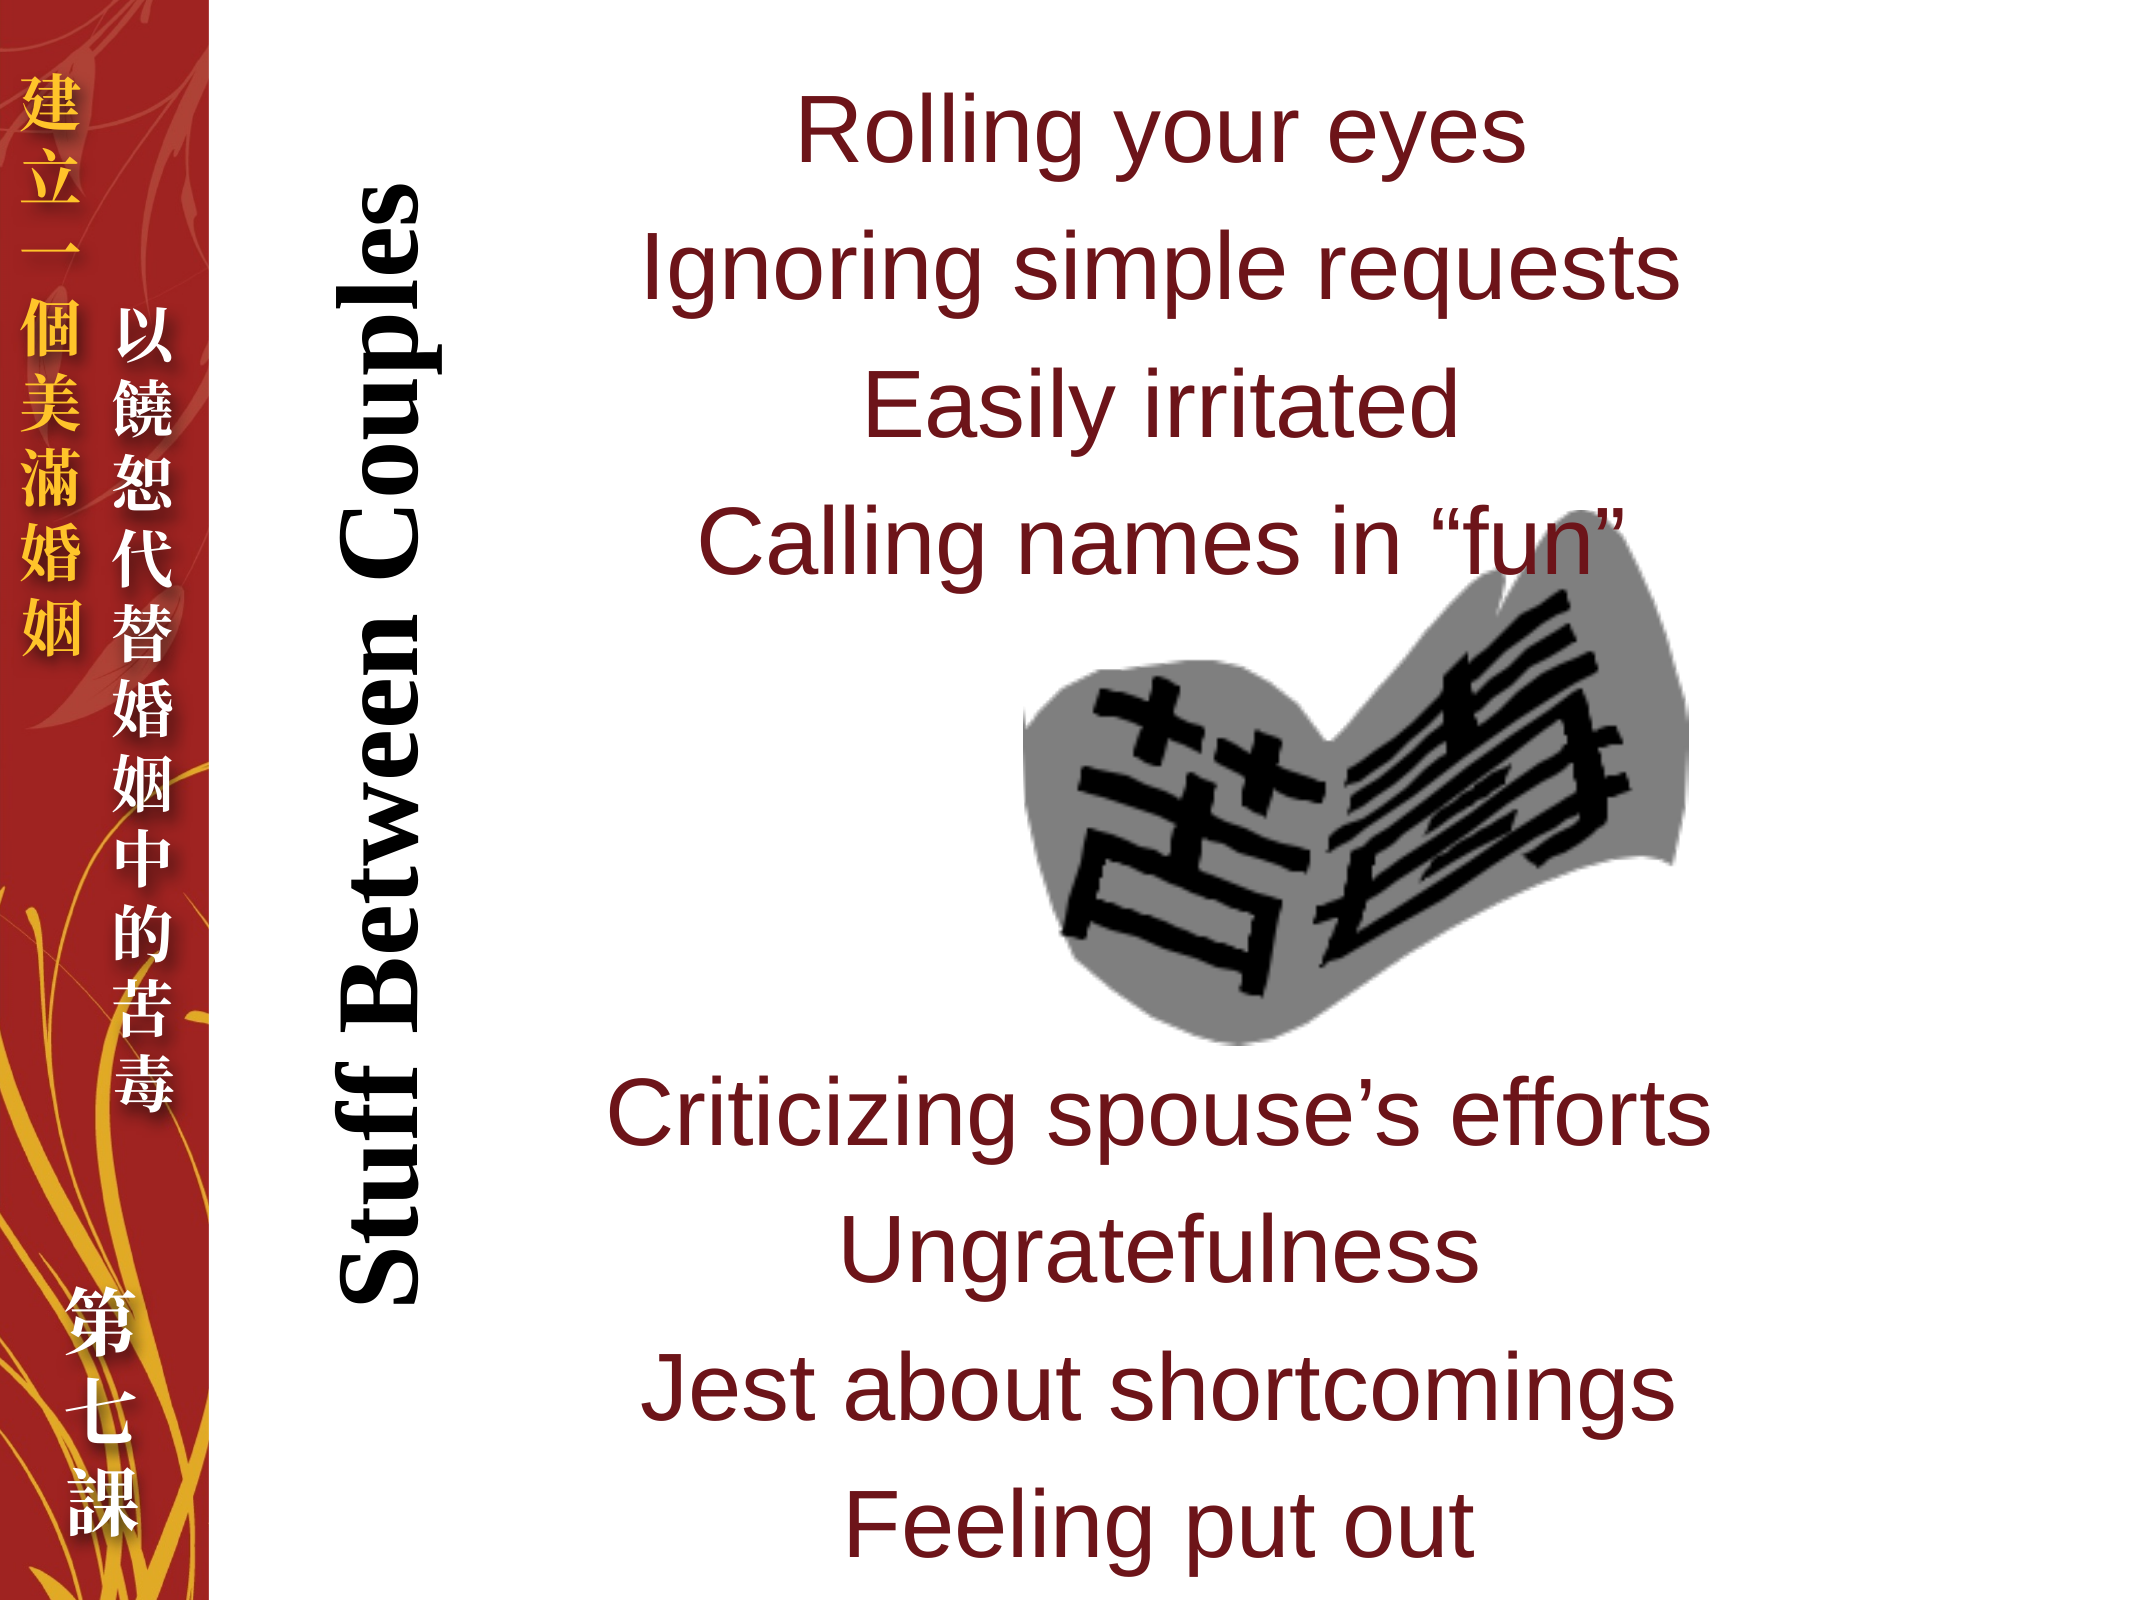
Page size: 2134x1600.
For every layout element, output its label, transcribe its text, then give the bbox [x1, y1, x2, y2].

text_box Rolling your eyes Ignoring simple requests Easily irritated Calling names in “fun” [353, 35, 1971, 602]
text_box Criticizing spouse’s efforts Ungratefulness Jest about shortcomings Feeling put out [596, 1018, 1723, 1586]
title Stuff Between Couples [261, 0, 482, 1312]
picture [0, 0, 208, 1600]
picture [1022, 510, 1689, 1046]
